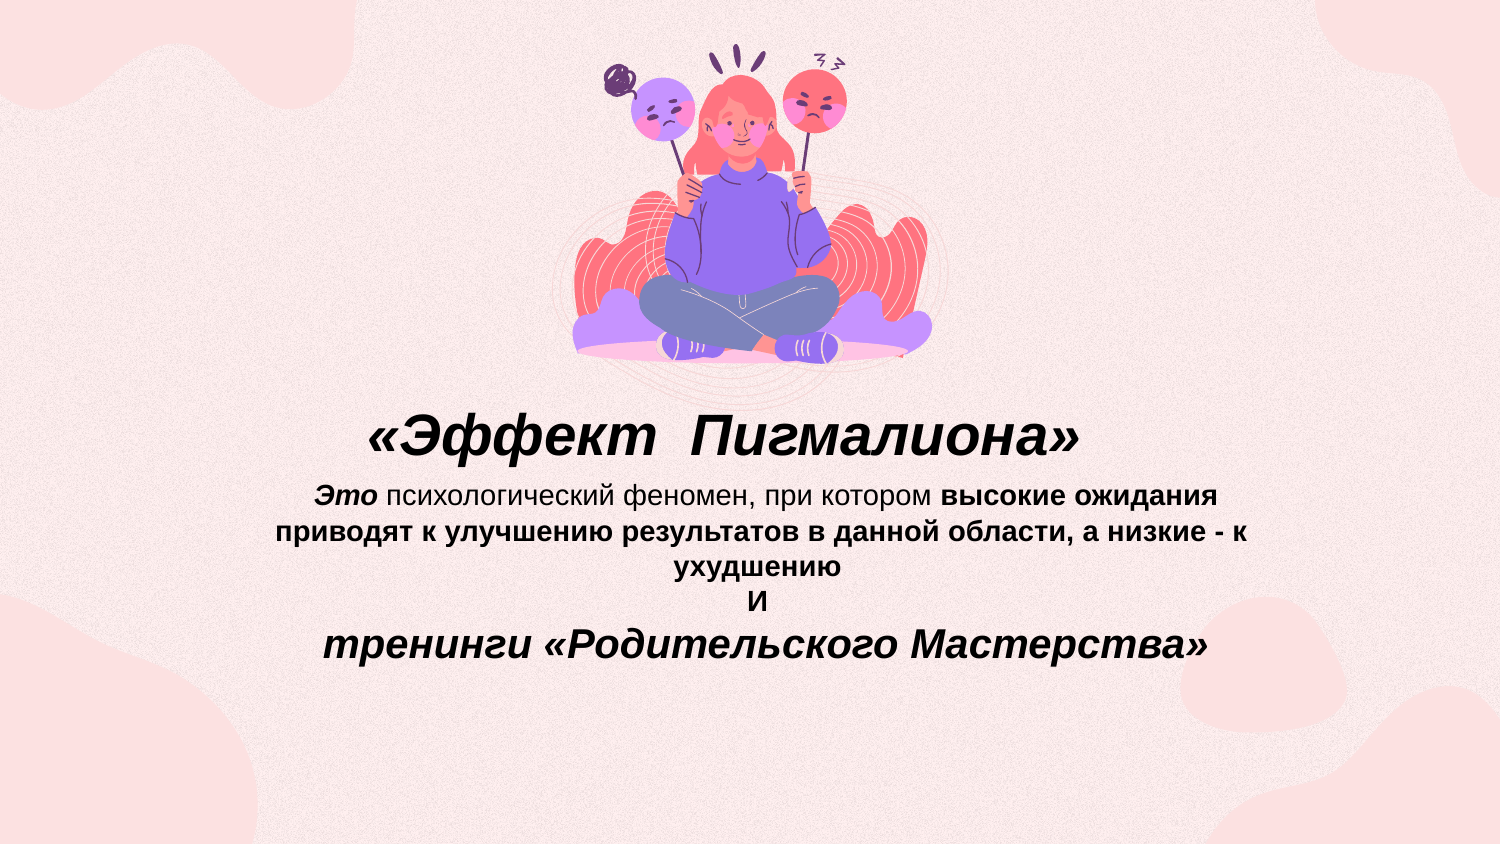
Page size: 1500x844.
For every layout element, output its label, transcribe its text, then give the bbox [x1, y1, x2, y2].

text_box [549, 43, 951, 412]
list Это психологический феномен, при котором высокие ожидания приводят к улучшению результатов в данной области, а низкие - к ухудшению И тренинги «Родительского Мастерства» [246, 457, 1278, 737]
title «Эффект Пигмалиона» [281, 382, 1184, 457]
